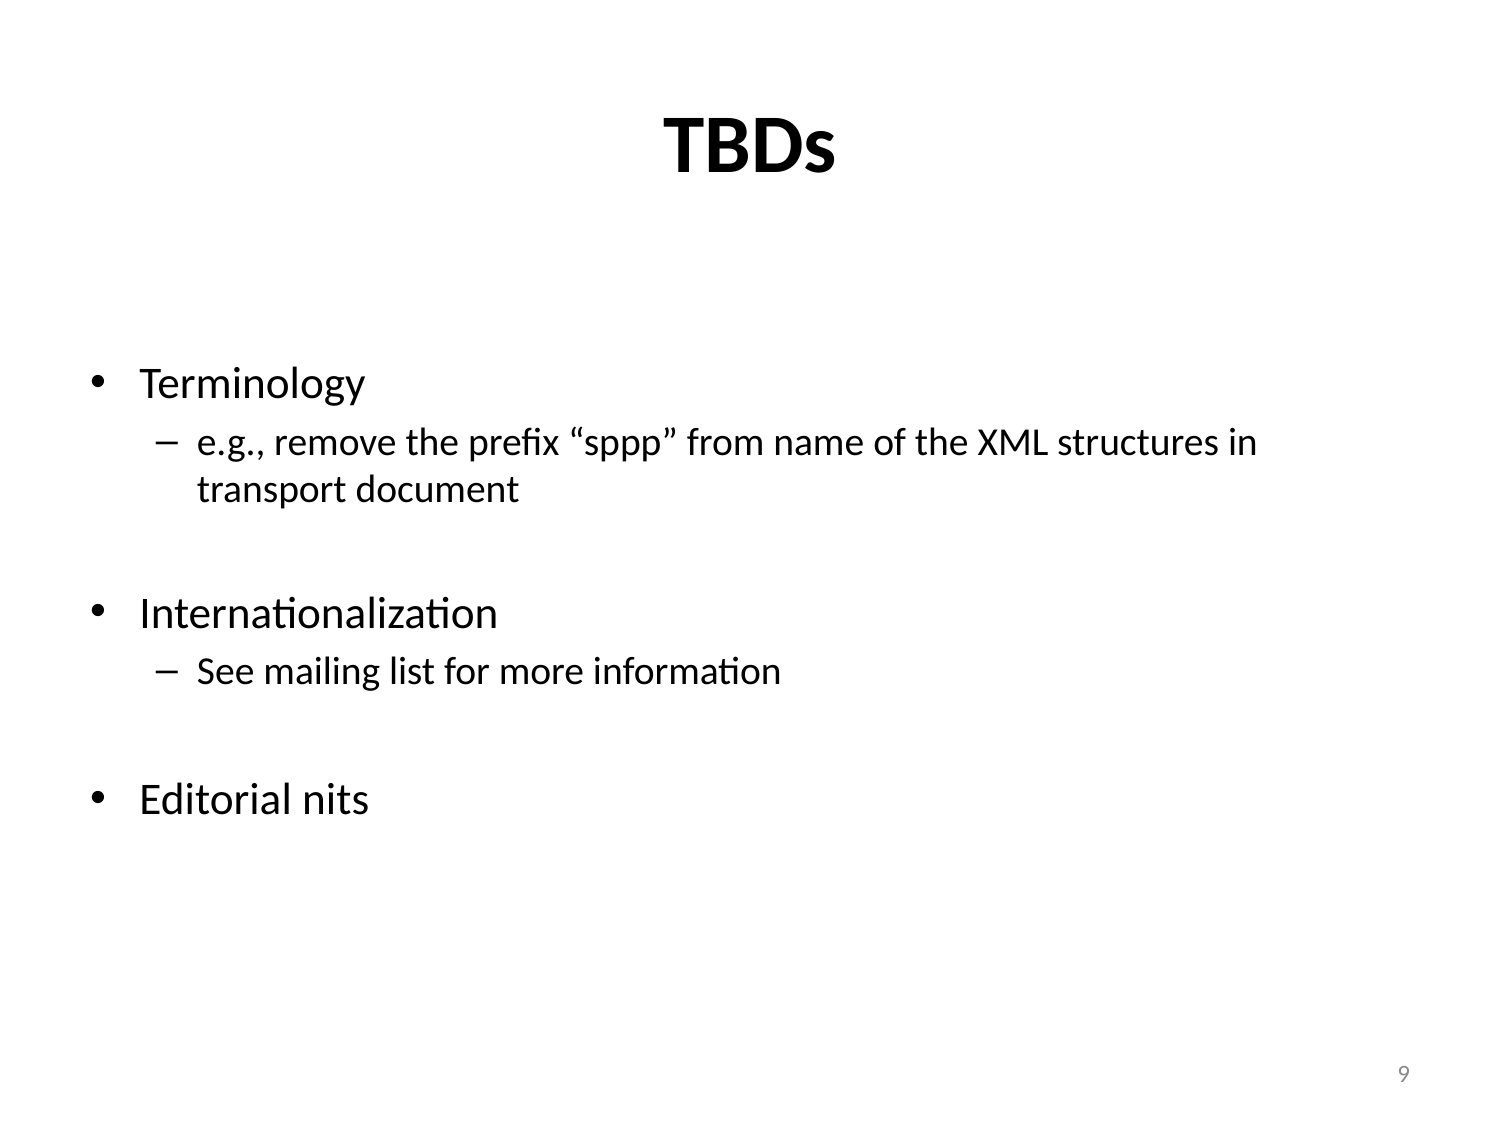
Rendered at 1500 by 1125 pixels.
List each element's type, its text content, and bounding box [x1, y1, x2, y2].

list Terminology e.g., remove the prefix “sppp” from name of the XML structures in transport document Internationalization See mailing list for more information Editorial nits [75, 345, 1425, 834]
slide_number 8 [1074, 1042, 1425, 1103]
title TBDs [75, 45, 1425, 233]
